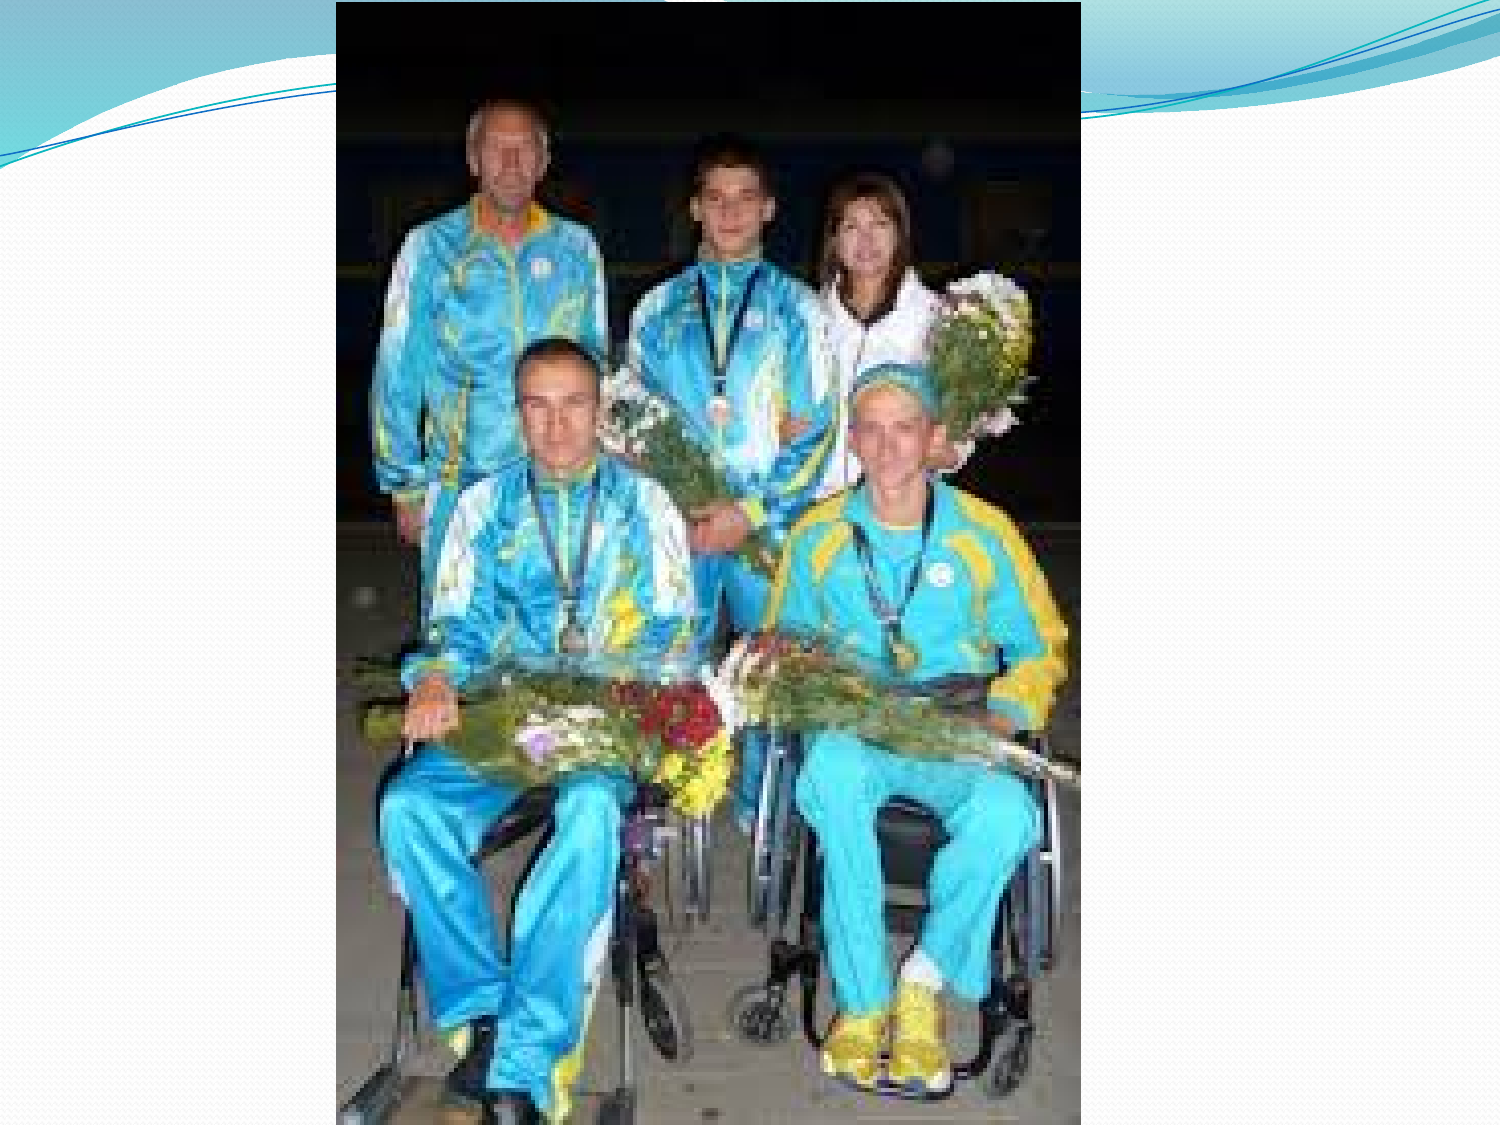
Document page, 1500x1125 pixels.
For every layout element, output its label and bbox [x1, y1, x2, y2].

picture [336, 2, 1081, 1125]
